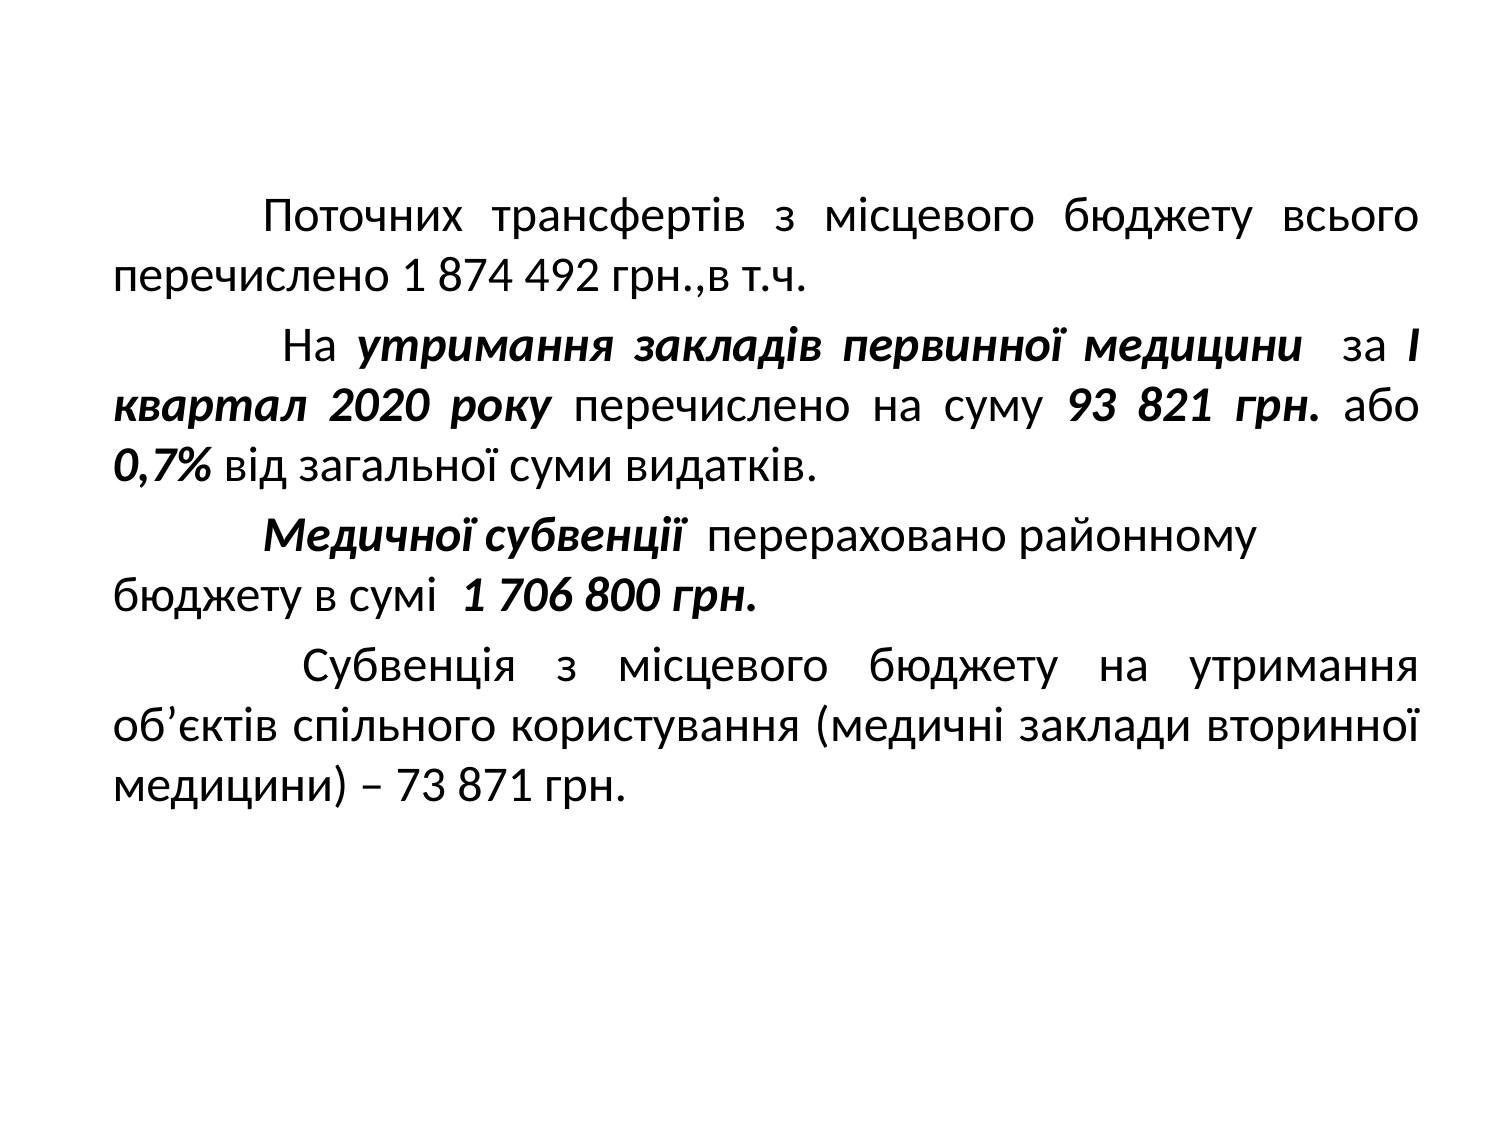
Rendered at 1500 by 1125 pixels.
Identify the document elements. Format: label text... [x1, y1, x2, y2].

list Поточних трансфертів з місцевого бюджету всього перечислено 1 874 492 грн.,в т.ч. На утримання закладів первинної медицини за І квартал 2020 року перечислено на суму 93 821 грн. або 0,7% від загальної суми видатків. Медичної субвенції перераховано районному бюджету в сумі 1 706 800 грн. Субвенція з місцевого бюджету на утримання об’єктів спільного користування (медичні заклади вторинної медицини) – 73 871 грн. [41, 30, 1436, 1071]
